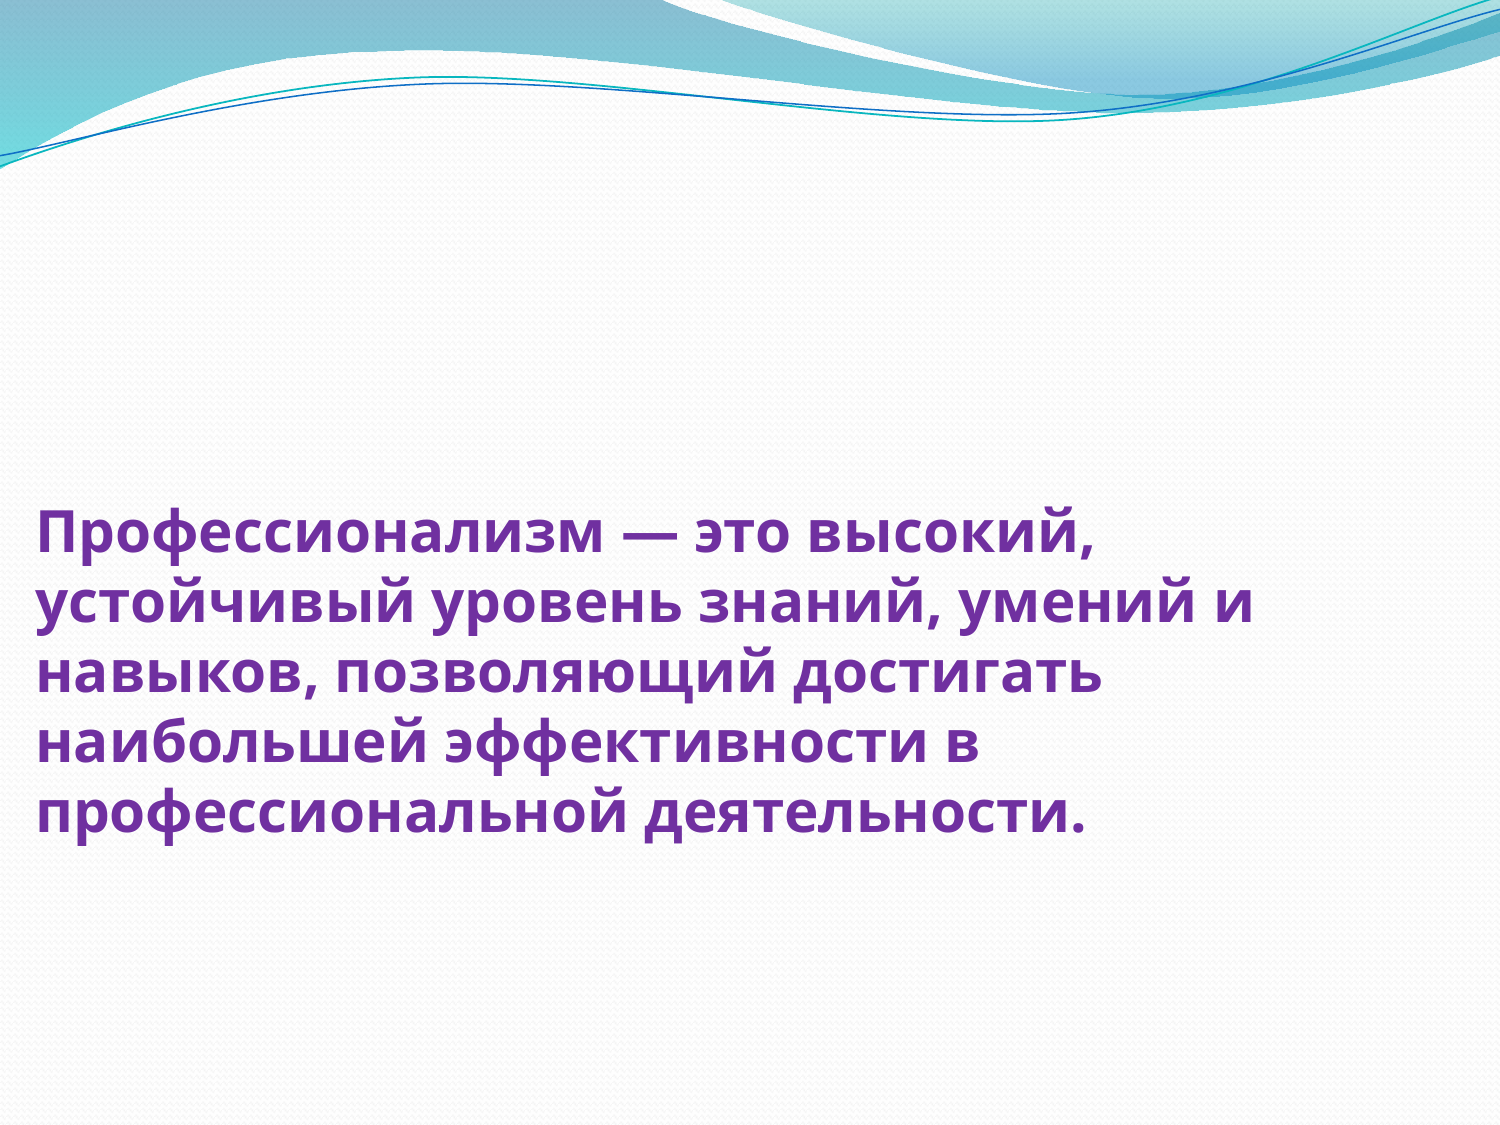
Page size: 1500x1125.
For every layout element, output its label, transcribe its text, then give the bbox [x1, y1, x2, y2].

title Профессионализм — это высокий, устойчивый уровень знаний, умений и навыков, позволяющий достигать наибольшей эффективности в профессиональной деятельности. [34, 198, 1466, 844]
